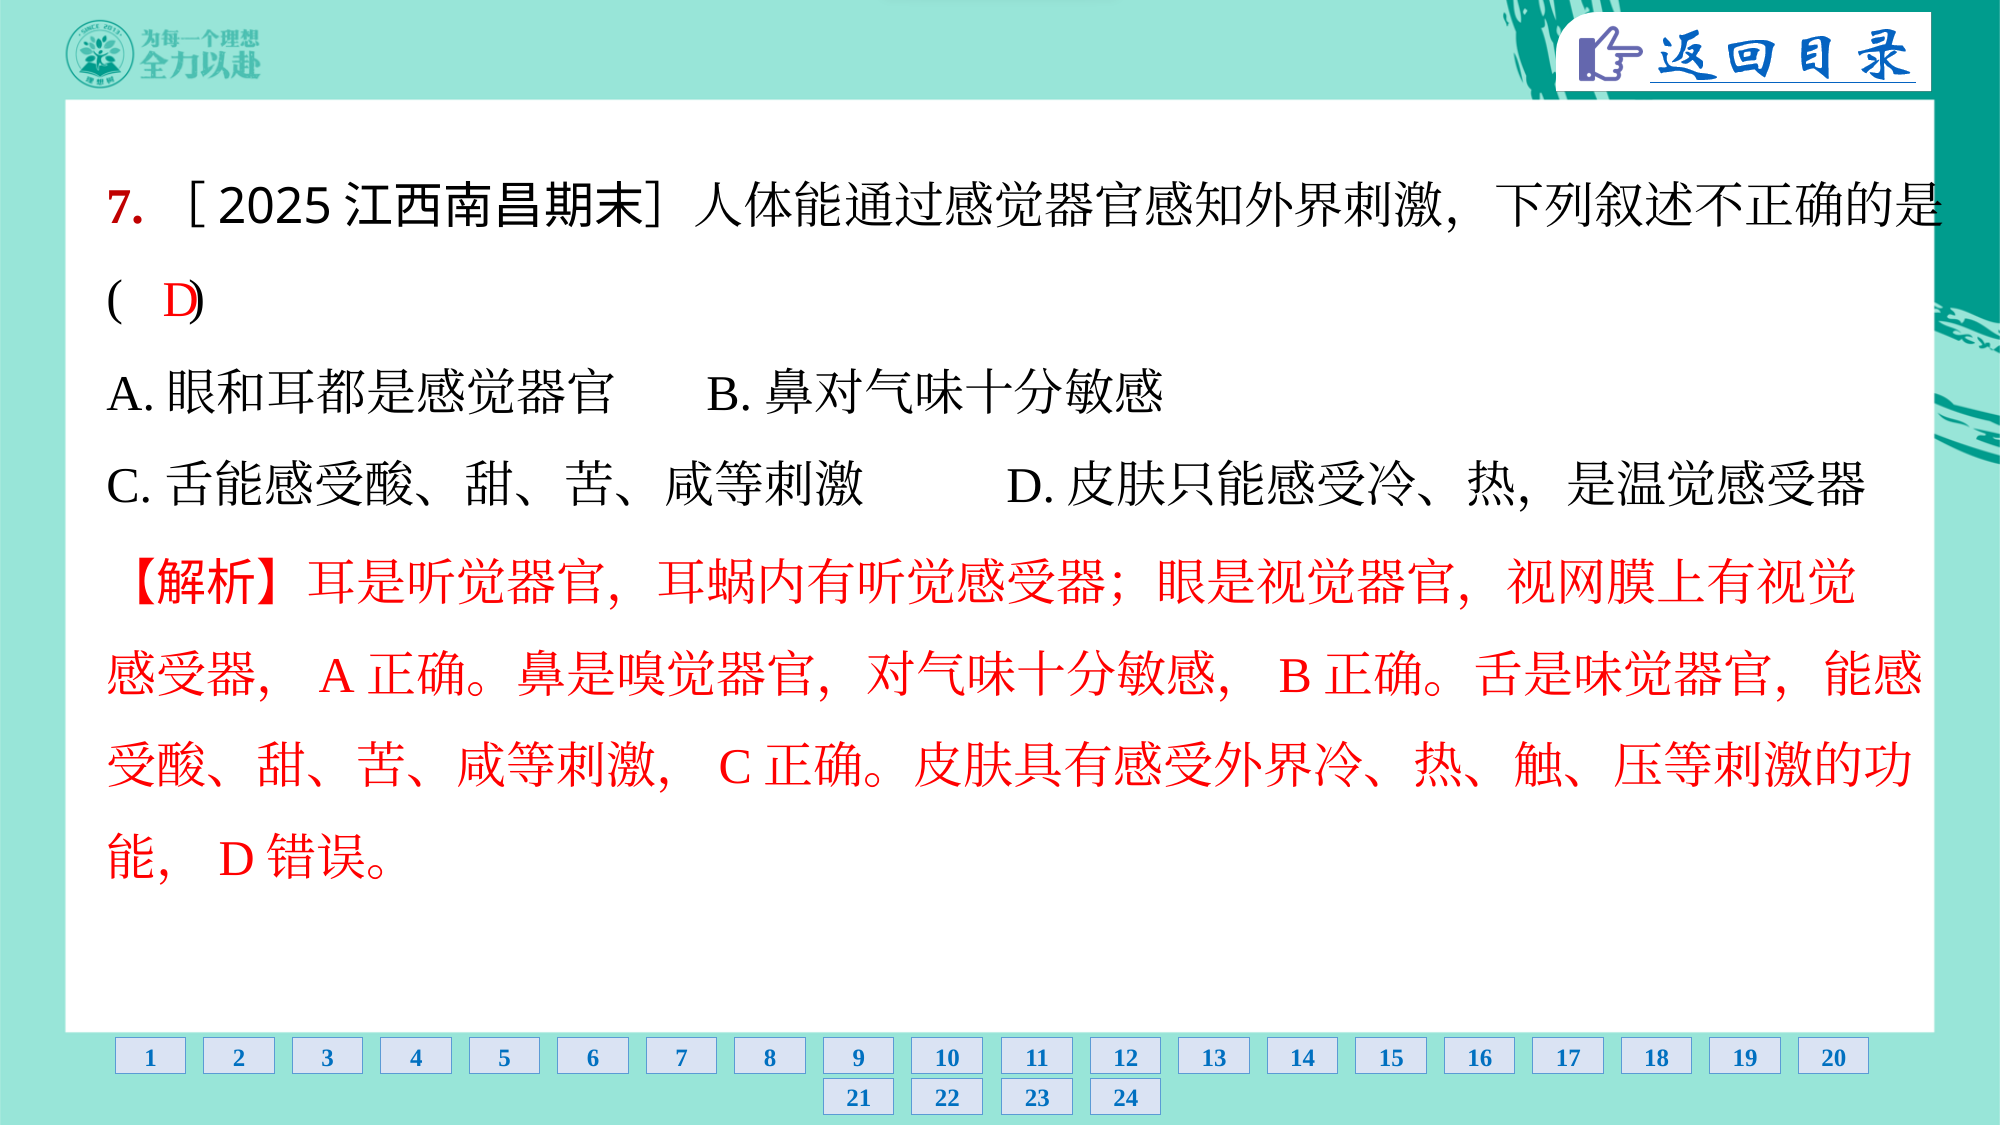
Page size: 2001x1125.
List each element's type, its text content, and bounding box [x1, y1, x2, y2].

text_box A.眼和耳都是感觉器官 B.鼻对气味十分敏感 C.舌能感受酸、甜、苦、咸等刺激 D.皮肤只能感受冷、热，是温觉感受器 [106, 329, 1895, 513]
text_box 7.［2025江西南昌期末］人体能通过感觉器官感知外界刺激，下列叙述不正确的是 ( ) [106, 141, 1895, 325]
text_box D [144, 234, 217, 327]
text_box 【解析】耳是听觉器官，耳蜗内有听觉感受器；眼是视觉器官，视网膜上有视觉 感受器，A正确。鼻是嗅觉器官，对气味十分敏感，B正确。舌是味觉器官，能感 受酸、甜、苦、咸等刺激，C正确。皮肤具有感受外界冷、热、触、压等刺激的功 能，D错误。 [106, 518, 1895, 886]
picture [0, 0, 2000, 1125]
